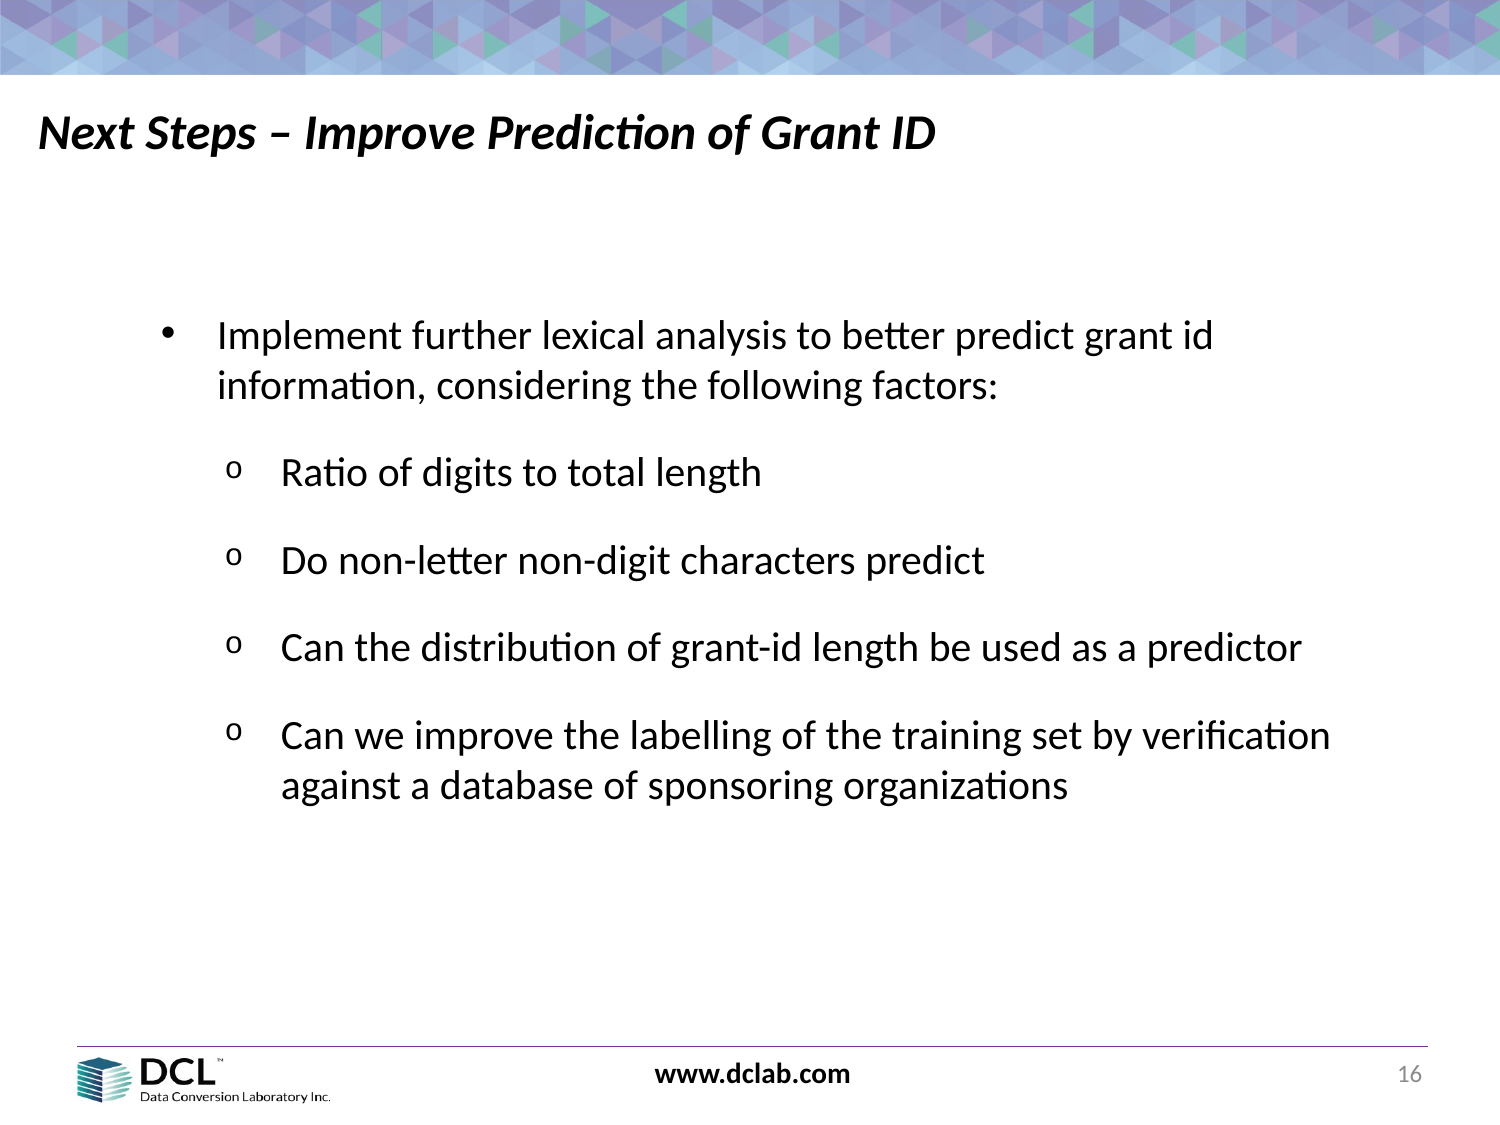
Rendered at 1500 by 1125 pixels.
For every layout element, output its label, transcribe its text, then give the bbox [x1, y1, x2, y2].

picture [75, 1057, 330, 1107]
picture [0, 0, 1500, 75]
text_box Next Steps – Improve Prediction of Grant ID [30, 92, 1363, 168]
slide_number 16 [1087, 1042, 1438, 1103]
text_box Implement further lexical analysis to better predict grant id information, considering the following factors: Ratio of digits to total length Do non-letter non-digit characters predict Can the distribution of grant-id length be used as a predictor Can we improve the labelling of the training set by verification against a database of sponsoring organizations [153, 299, 1363, 816]
